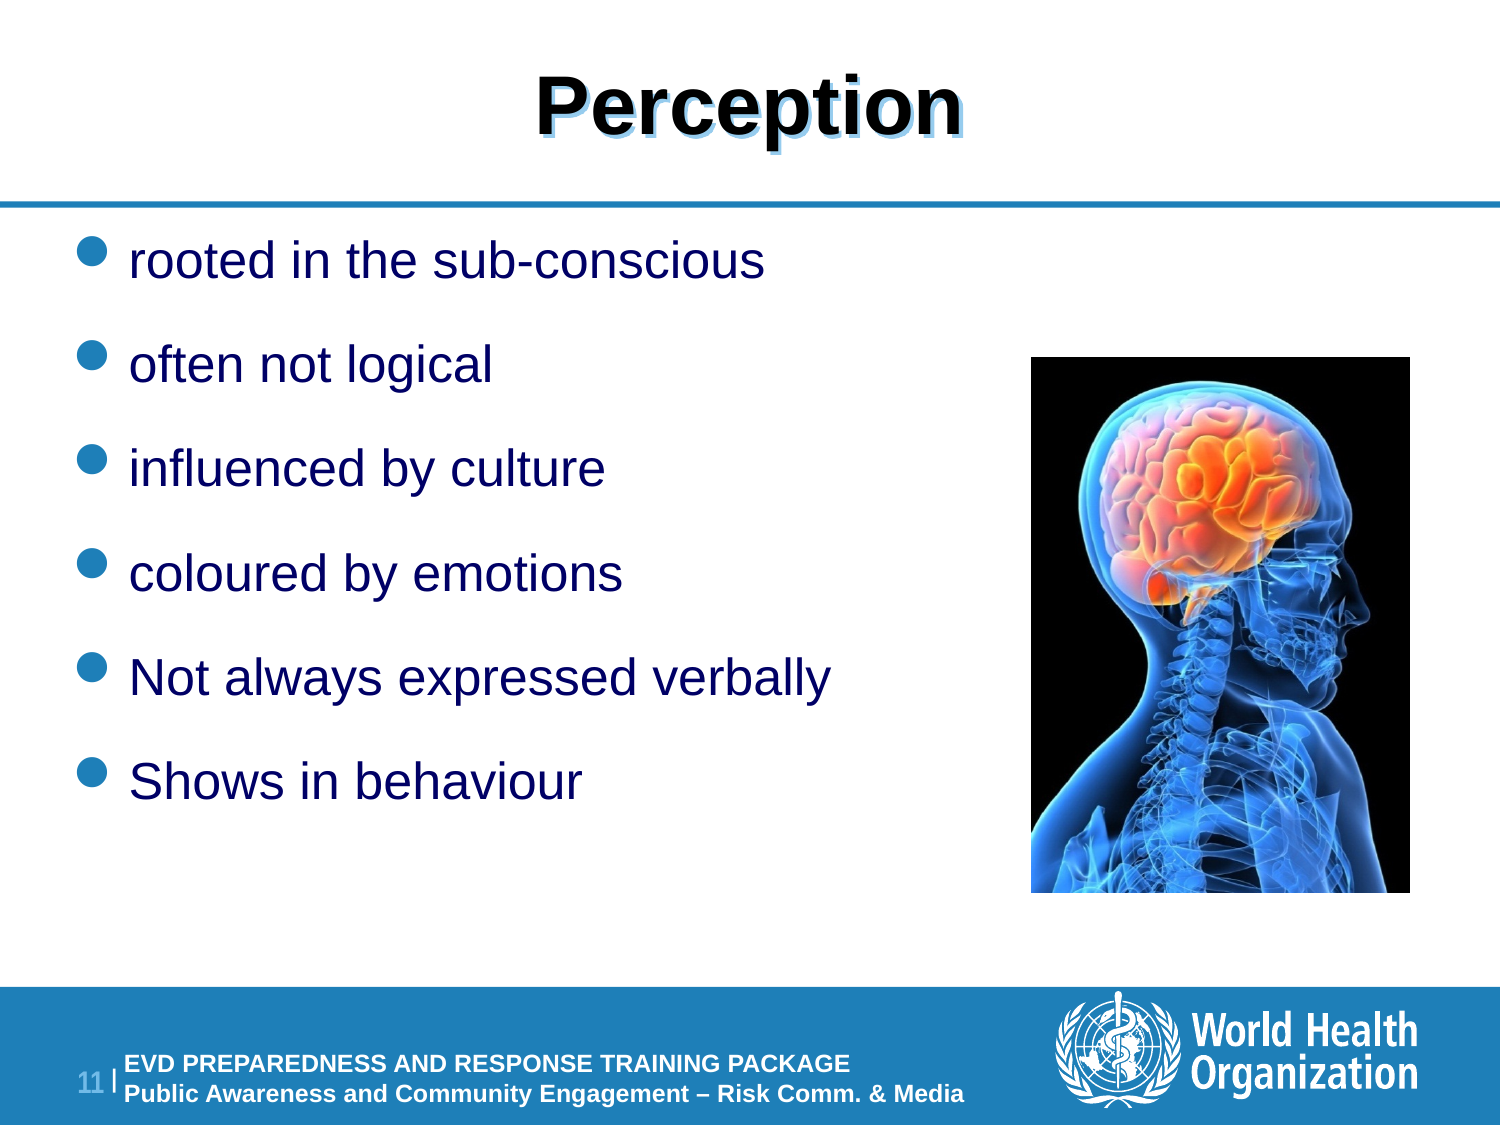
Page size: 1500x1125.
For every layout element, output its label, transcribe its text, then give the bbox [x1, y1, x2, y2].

title Perception [0, 0, 1500, 204]
picture [1031, 357, 1410, 893]
list rooted in the sub-conscious often not logical influenced by culture coloured by emotions Not always expressed verbally Shows in behaviour [72, 226, 1433, 984]
